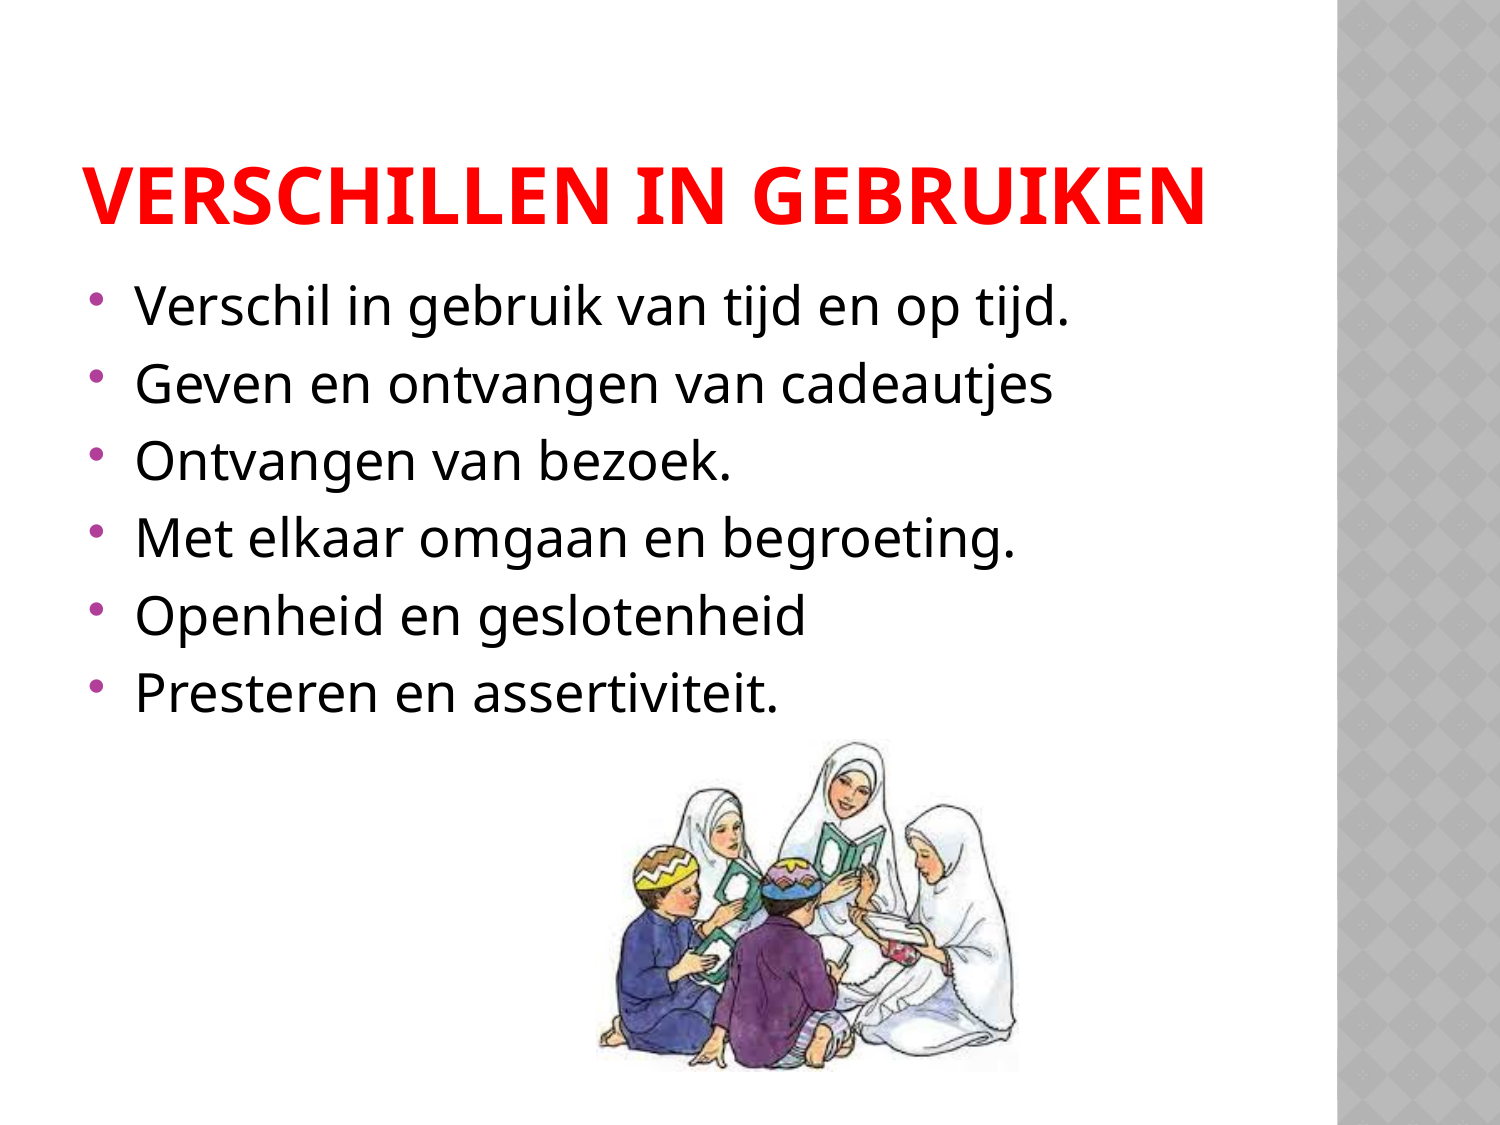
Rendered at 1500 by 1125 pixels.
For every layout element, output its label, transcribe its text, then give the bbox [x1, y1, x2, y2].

title Verschillen in gebruiken [75, 52, 1263, 240]
list Verschil in gebruik van tijd en op tijd. Geven en ontvangen van cadeautjes Ontvangen van bezoek. Met elkaar omgaan en begroeting. Openheid en geslotenheid Presteren en assertiviteit. [75, 264, 1263, 1059]
picture [596, 739, 1020, 1073]
